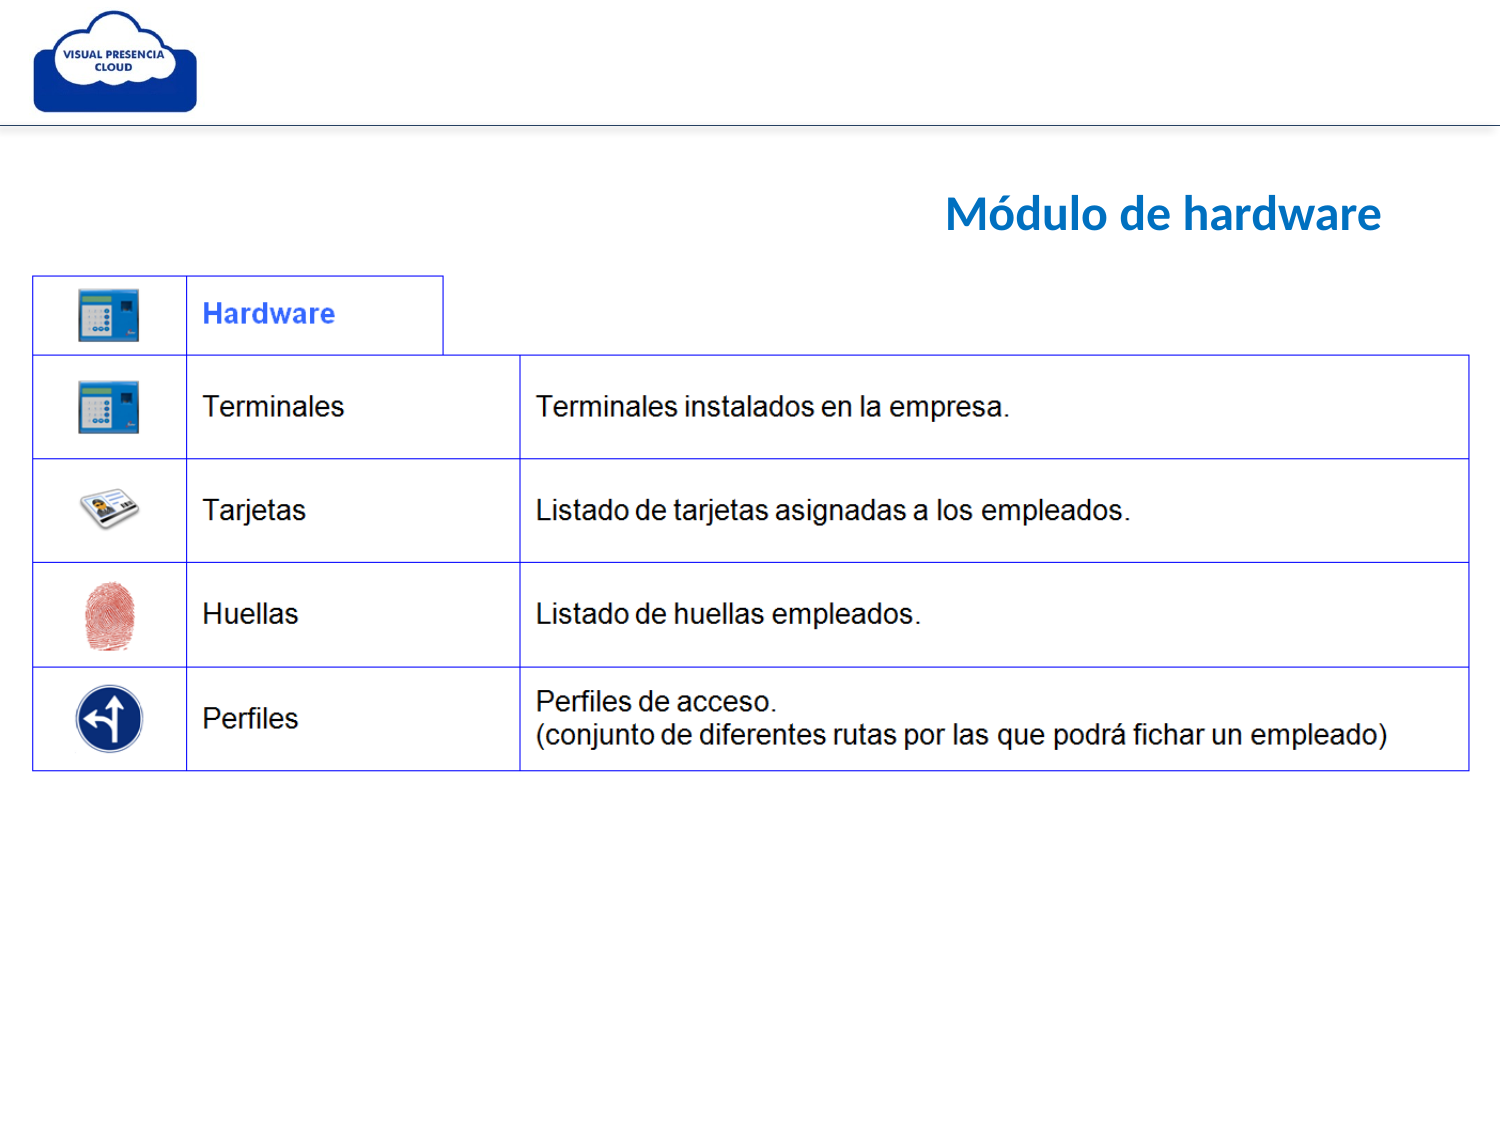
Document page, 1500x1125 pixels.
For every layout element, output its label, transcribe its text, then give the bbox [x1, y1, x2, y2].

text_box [0, 6, 1500, 126]
text_box Módulo de hardware [868, 172, 1459, 248]
picture [29, 266, 1477, 783]
